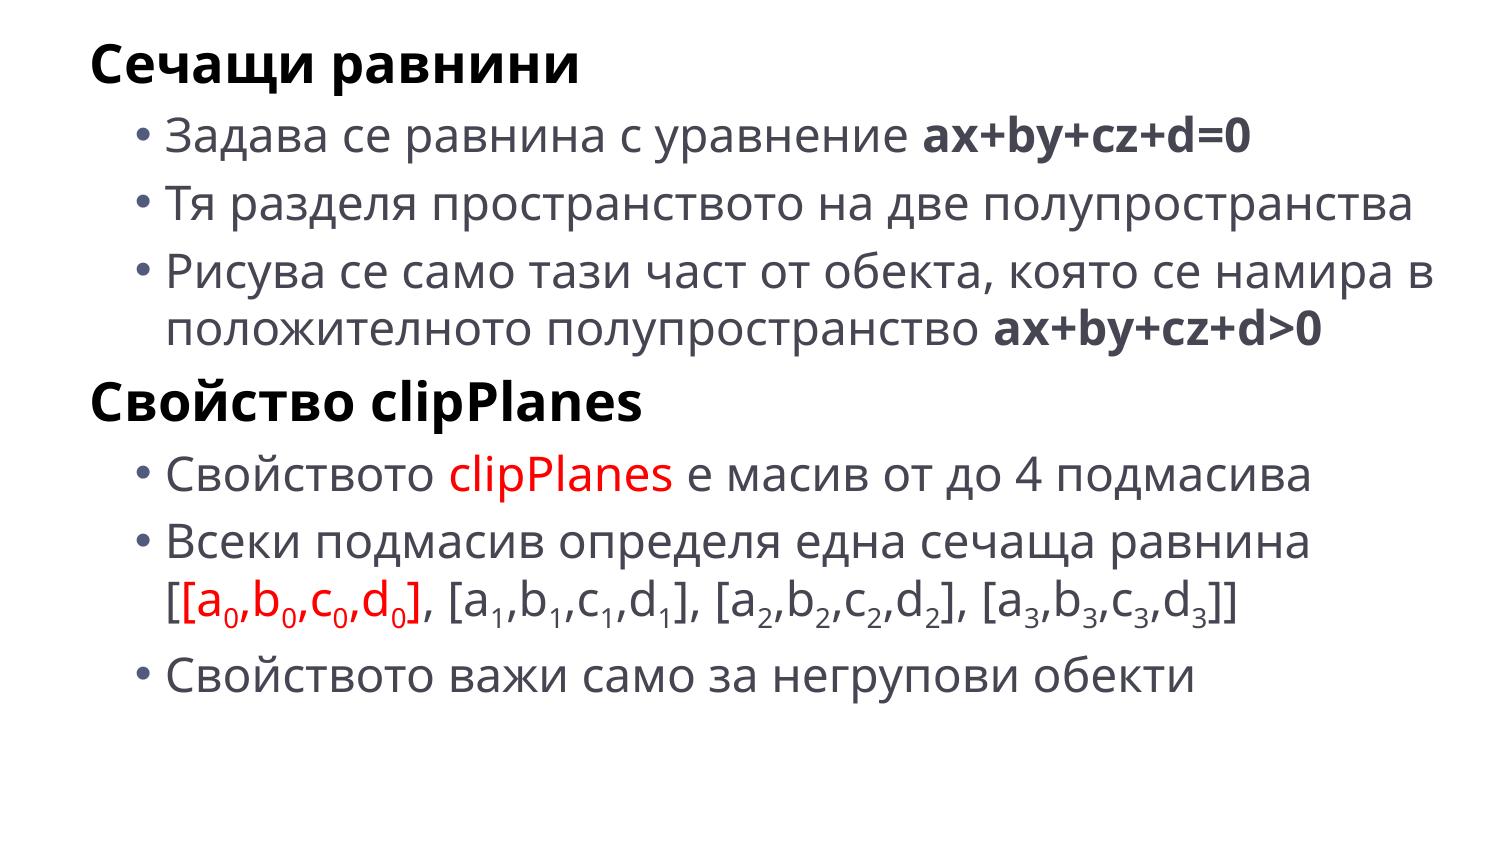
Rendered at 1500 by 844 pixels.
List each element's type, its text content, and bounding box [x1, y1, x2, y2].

list Сечащи равнини Задава се равнина с уравнение аx+by+cz+d=0 Тя разделя пространството на две полупространства Рисува се само тази част от обекта, която се намира в положителното полупространство аx+by+cz+d>0 Свойство clipPlanes Свойството clipPlanes е масив от до 4 подмасива Всеки подмасив определя една сечаща равнина [[a0,b0,c0,d0], [a1,b1,c1,d1], [a2,b2,c2,d2], [a3,b3,c3,d3]] Свойството важи само за негрупови обекти [75, 21, 1475, 835]
